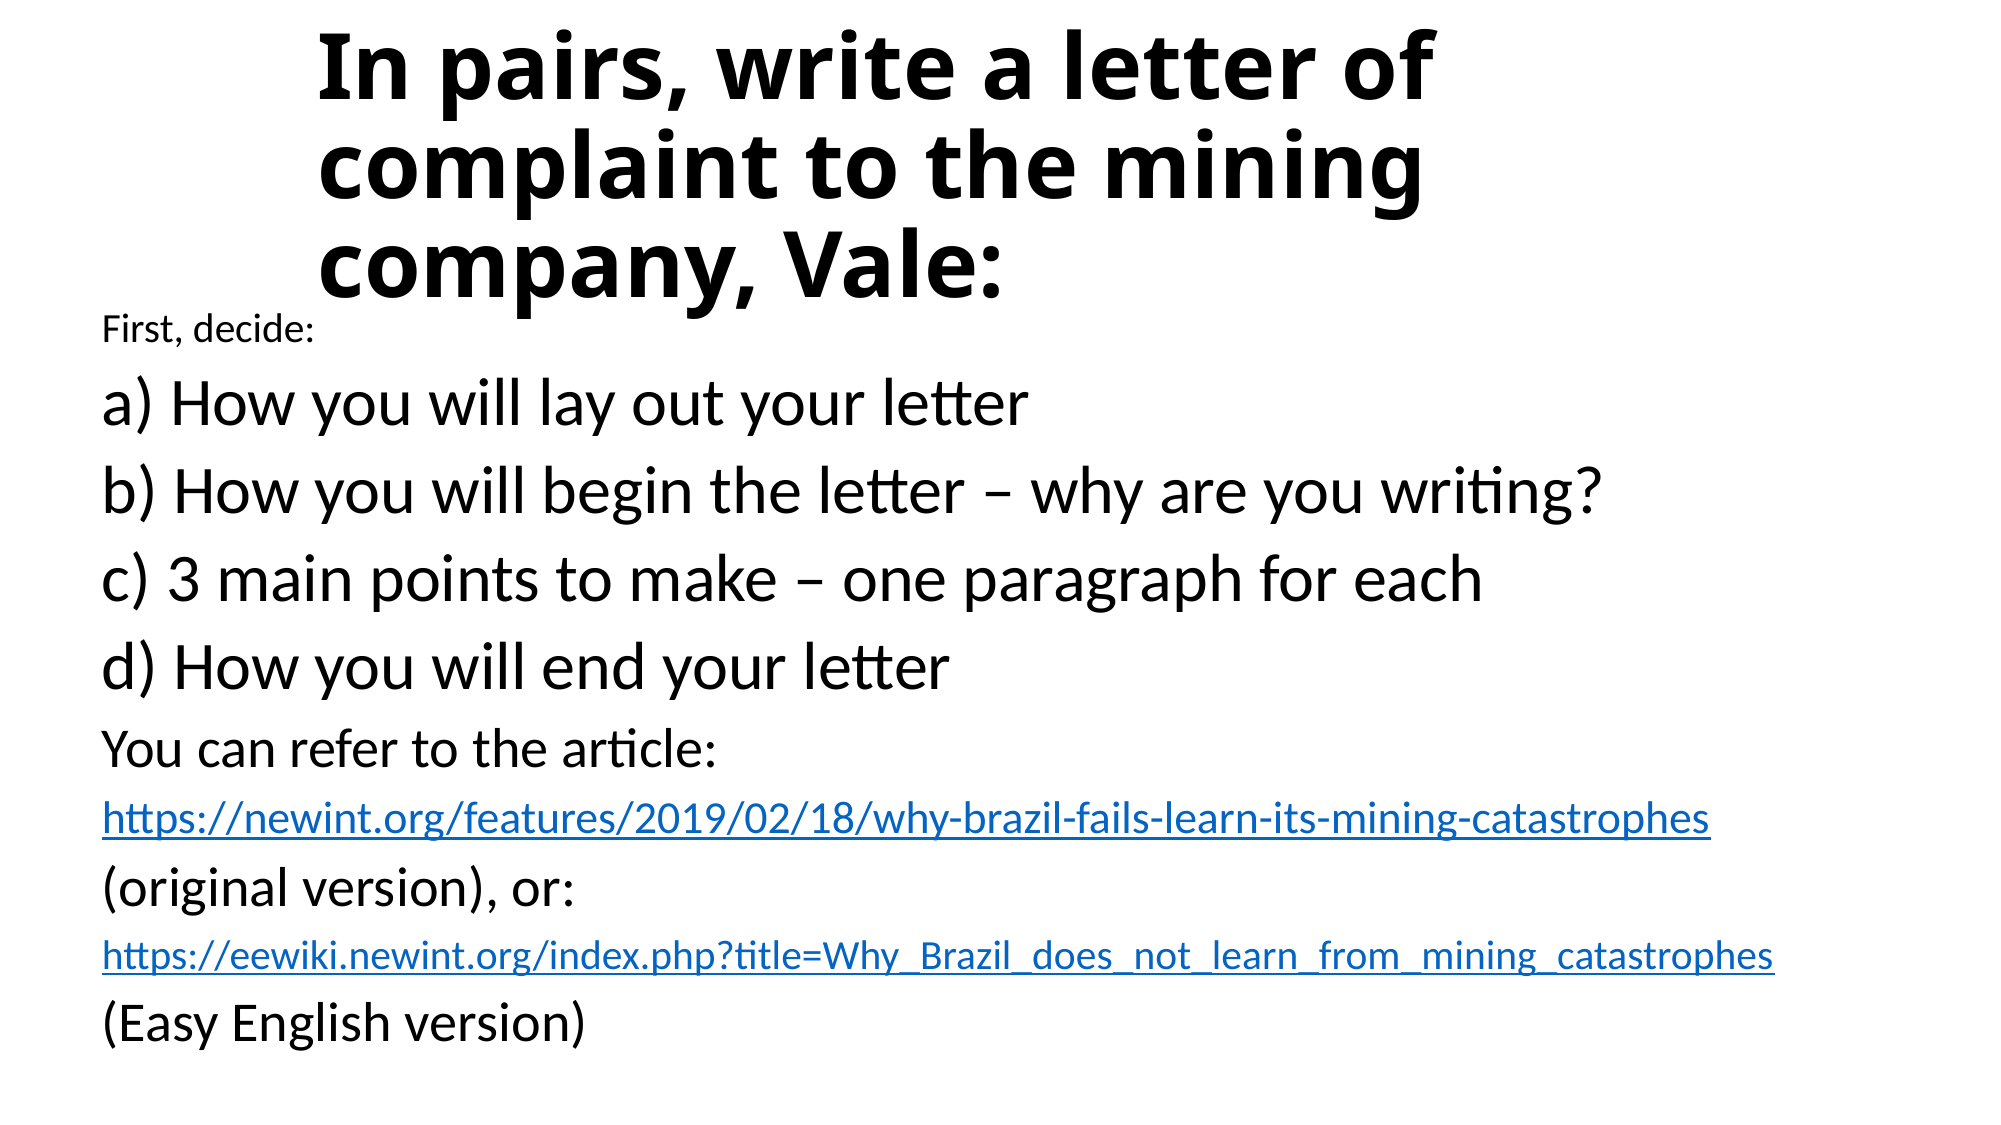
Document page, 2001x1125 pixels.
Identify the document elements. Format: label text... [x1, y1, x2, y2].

list First, decide: a) How you will lay out your letter b) How you will begin the letter – why are you writing? c) 3 main points to make – one paragraph for each d) How you will end your letter You can refer to the article: https://newint.org/features/2019/02/18/why-brazil-fails-learn-its-mining-catastrophes (original version), or: https://eewiki.newint.org/index.php?title=Why_Brazil_does_not_learn_from_mining_catastrophes (Easy English version) [86, 299, 1963, 1066]
title In pairs, write a letter of complaint to the mining company, Vale: [302, 59, 1863, 278]
